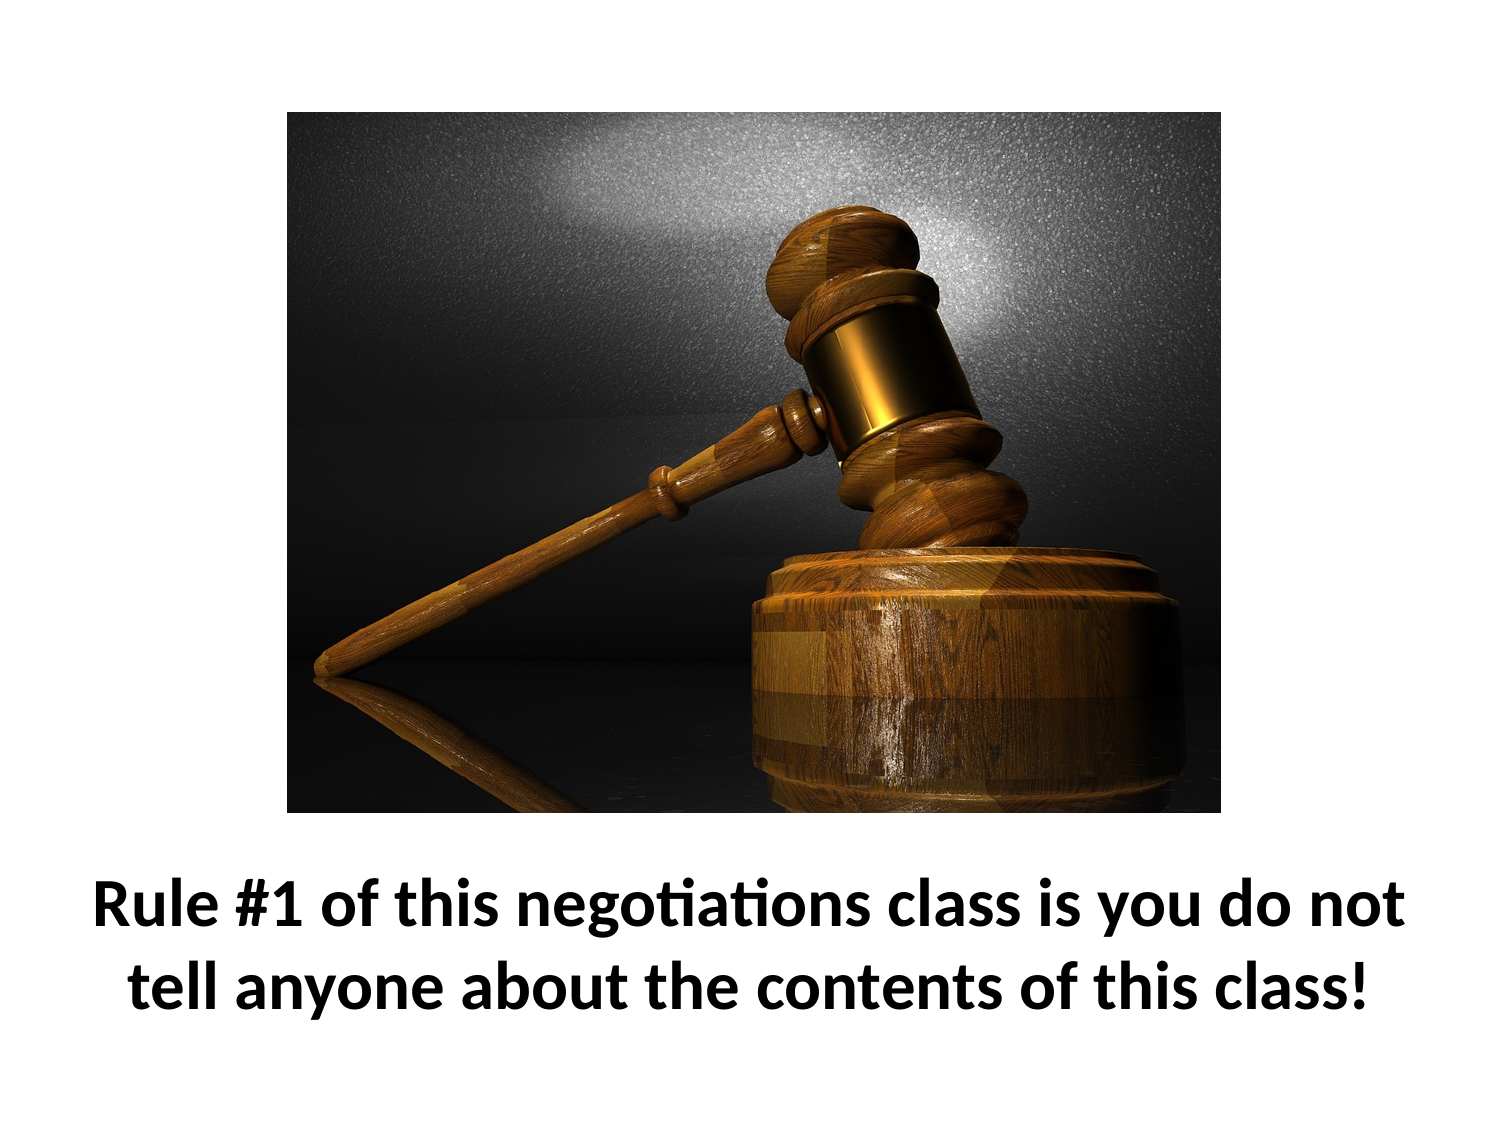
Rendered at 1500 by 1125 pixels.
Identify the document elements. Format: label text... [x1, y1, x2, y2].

text_box Rule #1 of this negotiations class is you do not tell anyone about the contents of this class! [74, 849, 1425, 1038]
picture [287, 112, 1221, 813]
